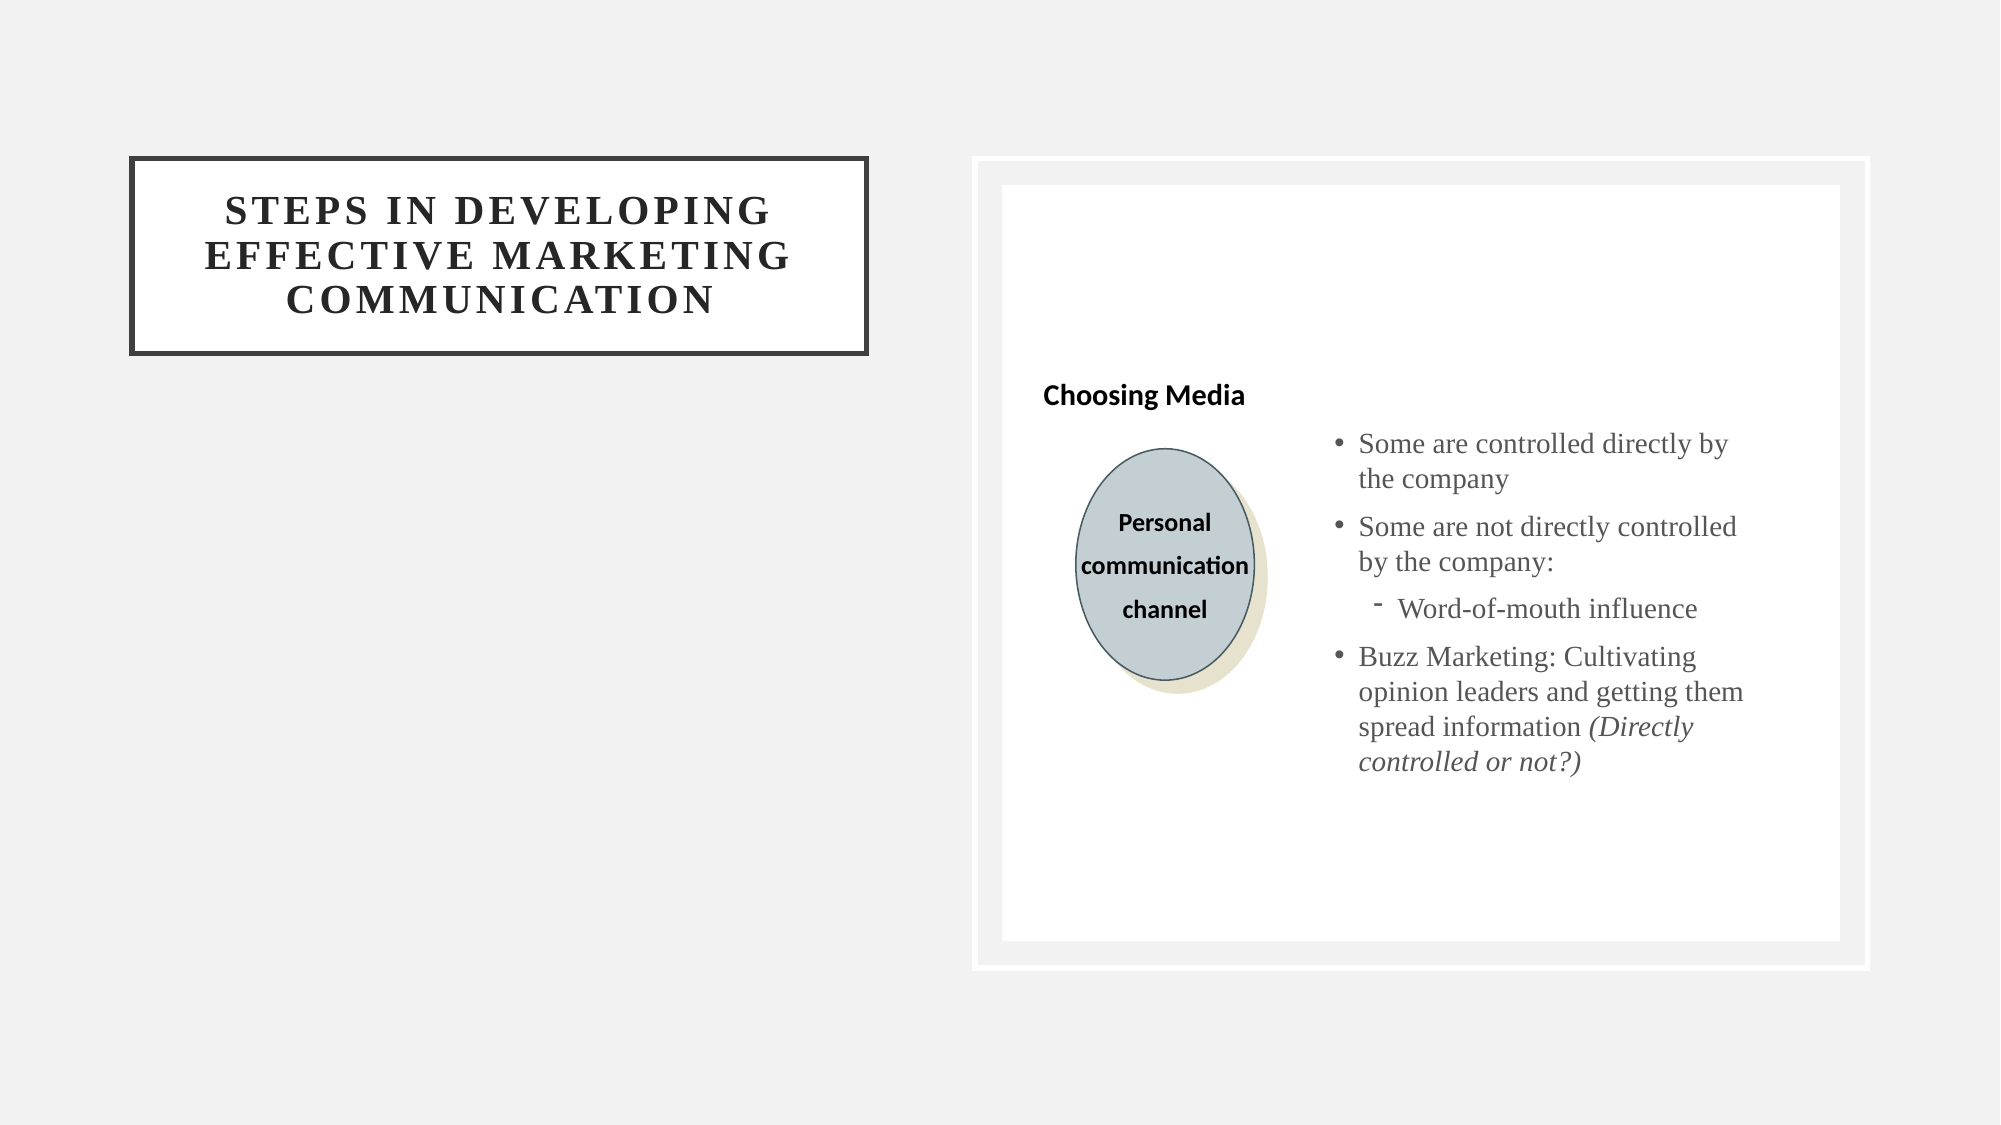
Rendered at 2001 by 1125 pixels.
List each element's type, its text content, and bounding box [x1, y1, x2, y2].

text_box Some are controlled directly by the company Some are not directly controlled by the company: Word-of-mouth influence Buzz Marketing: Cultivating opinion leaders and getting them spread information (Directly controlled or not?) [1319, 417, 1776, 867]
text_box Personal communication channel [1075, 448, 1255, 681]
title Steps in Developing Effective Marketing Communication [129, 156, 869, 356]
text_box [391, 228, 1567, 291]
text_box [1001, 184, 1841, 942]
text_box Choosing Media [1028, 368, 1814, 759]
text_box [974, 157, 1868, 969]
